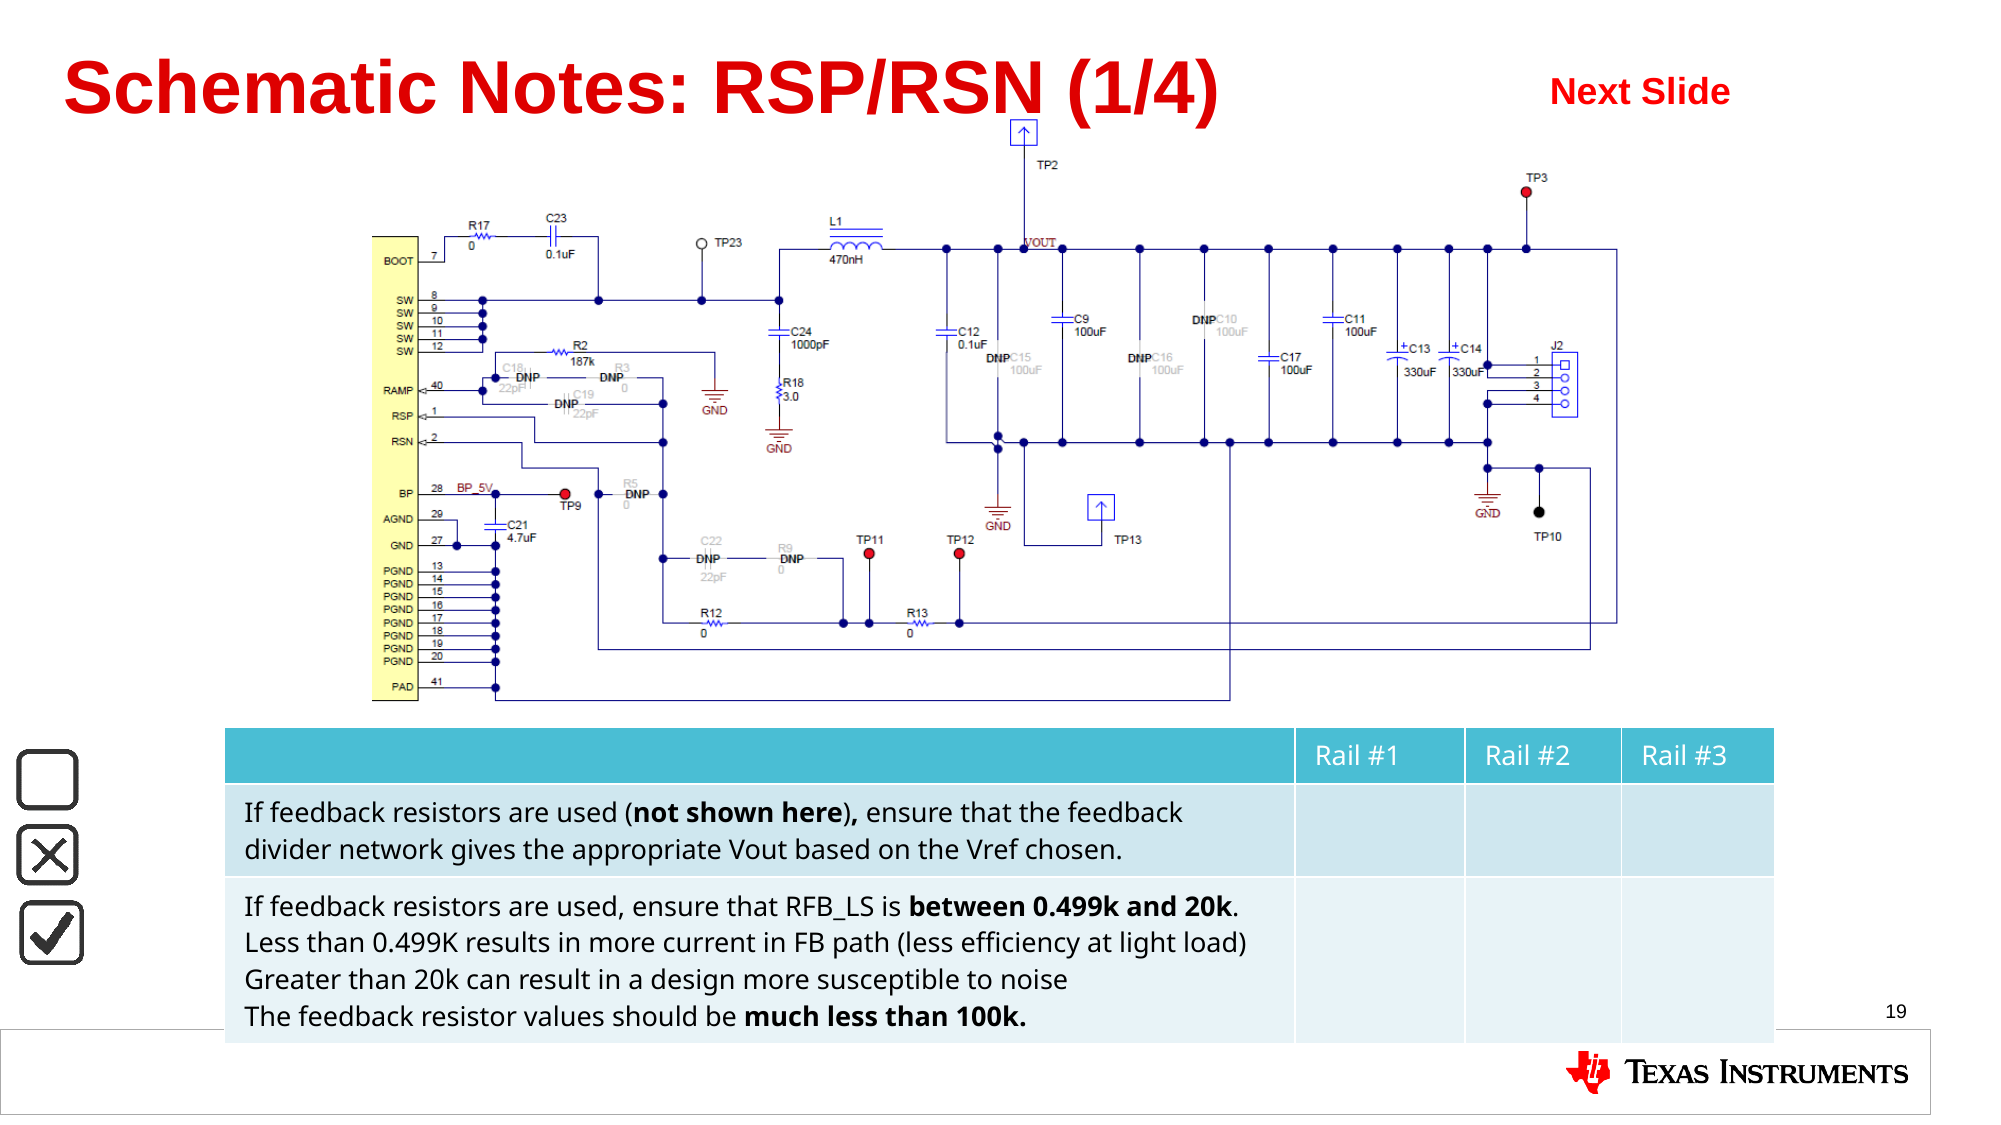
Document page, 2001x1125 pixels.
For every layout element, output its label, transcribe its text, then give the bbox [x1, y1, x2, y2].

text_box Next Slide [1534, 59, 1746, 120]
table_cell [1622, 878, 1774, 1043]
table_cell [1296, 785, 1464, 876]
table_header Rail #3 [1622, 728, 1774, 783]
table_header [225, 728, 1294, 783]
picture [372, 114, 1628, 716]
picture [1566, 1051, 1908, 1094]
table_cell [1466, 785, 1621, 876]
picture [11, 895, 95, 973]
table_cell [1622, 785, 1774, 876]
table_cell [1296, 878, 1464, 1043]
picture [15, 822, 82, 888]
table_cell If feedback resistors are used (not shown here), ensure that the feedback divider network gives the appropriate Vout based on the Vref chosen. [225, 785, 1294, 876]
slide_number 19 [1776, 992, 1920, 1027]
table_cell [1466, 878, 1621, 1043]
picture [15, 746, 82, 812]
table_header Rail #1 [1296, 728, 1464, 783]
table_header Rail #2 [1466, 728, 1621, 783]
title Schematic Notes: RSP/RSN (1/4) [50, 23, 1901, 157]
table_cell If feedback resistors are used, ensure that RFB_LS is between 0.499k and 20k. Less than 0.499K results in more current in FB path (less efficiency at light load) Greater than 20k can result in a design more susceptible to noise The feedback resistor values should be much less than 100k. [225, 878, 1294, 1043]
